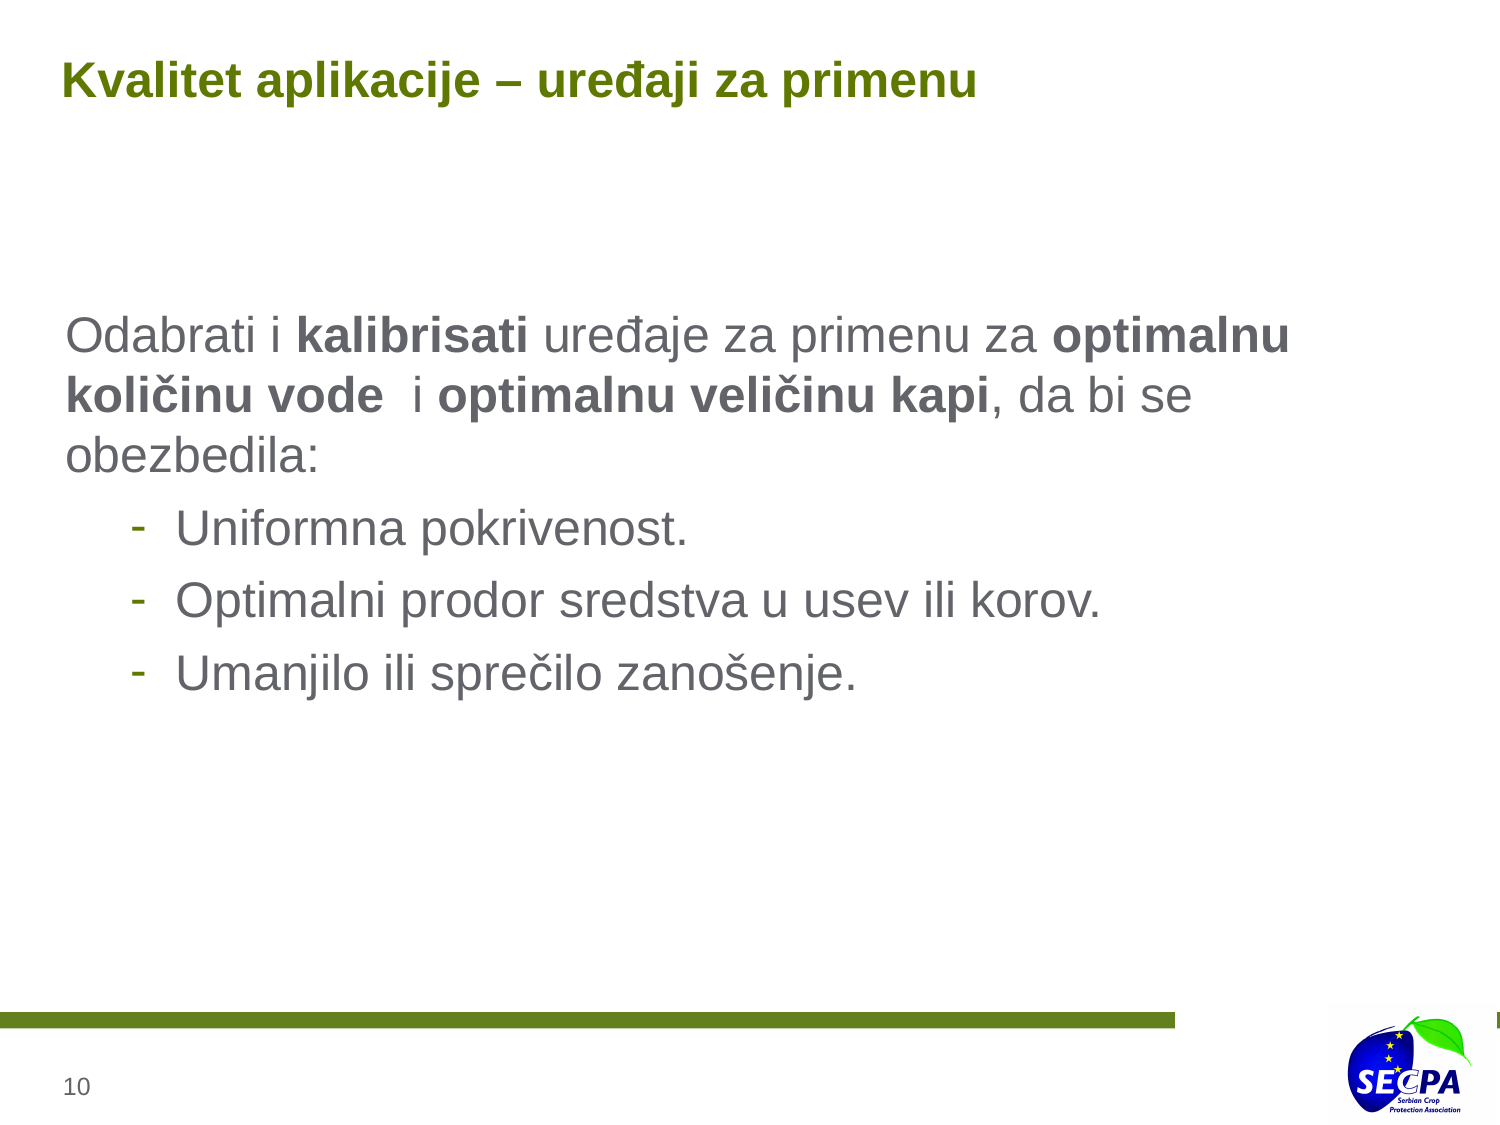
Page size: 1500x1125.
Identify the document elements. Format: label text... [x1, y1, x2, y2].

list Odabrati i kalibrisati uređaje za primenu za optimalnu količinu vode i optimalnu veličinu kapi, da bi se obezbedila: Uniformna pokrivenost. Optimalni prodor sredstva u usev ili korov. Umanjilo ili sprečilo zanošenje. [64, 302, 1453, 773]
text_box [1174, 1002, 1498, 1125]
picture [0, 1012, 1174, 1125]
title Kvalitet aplikacije – uređaji za primenu [61, 14, 1448, 148]
